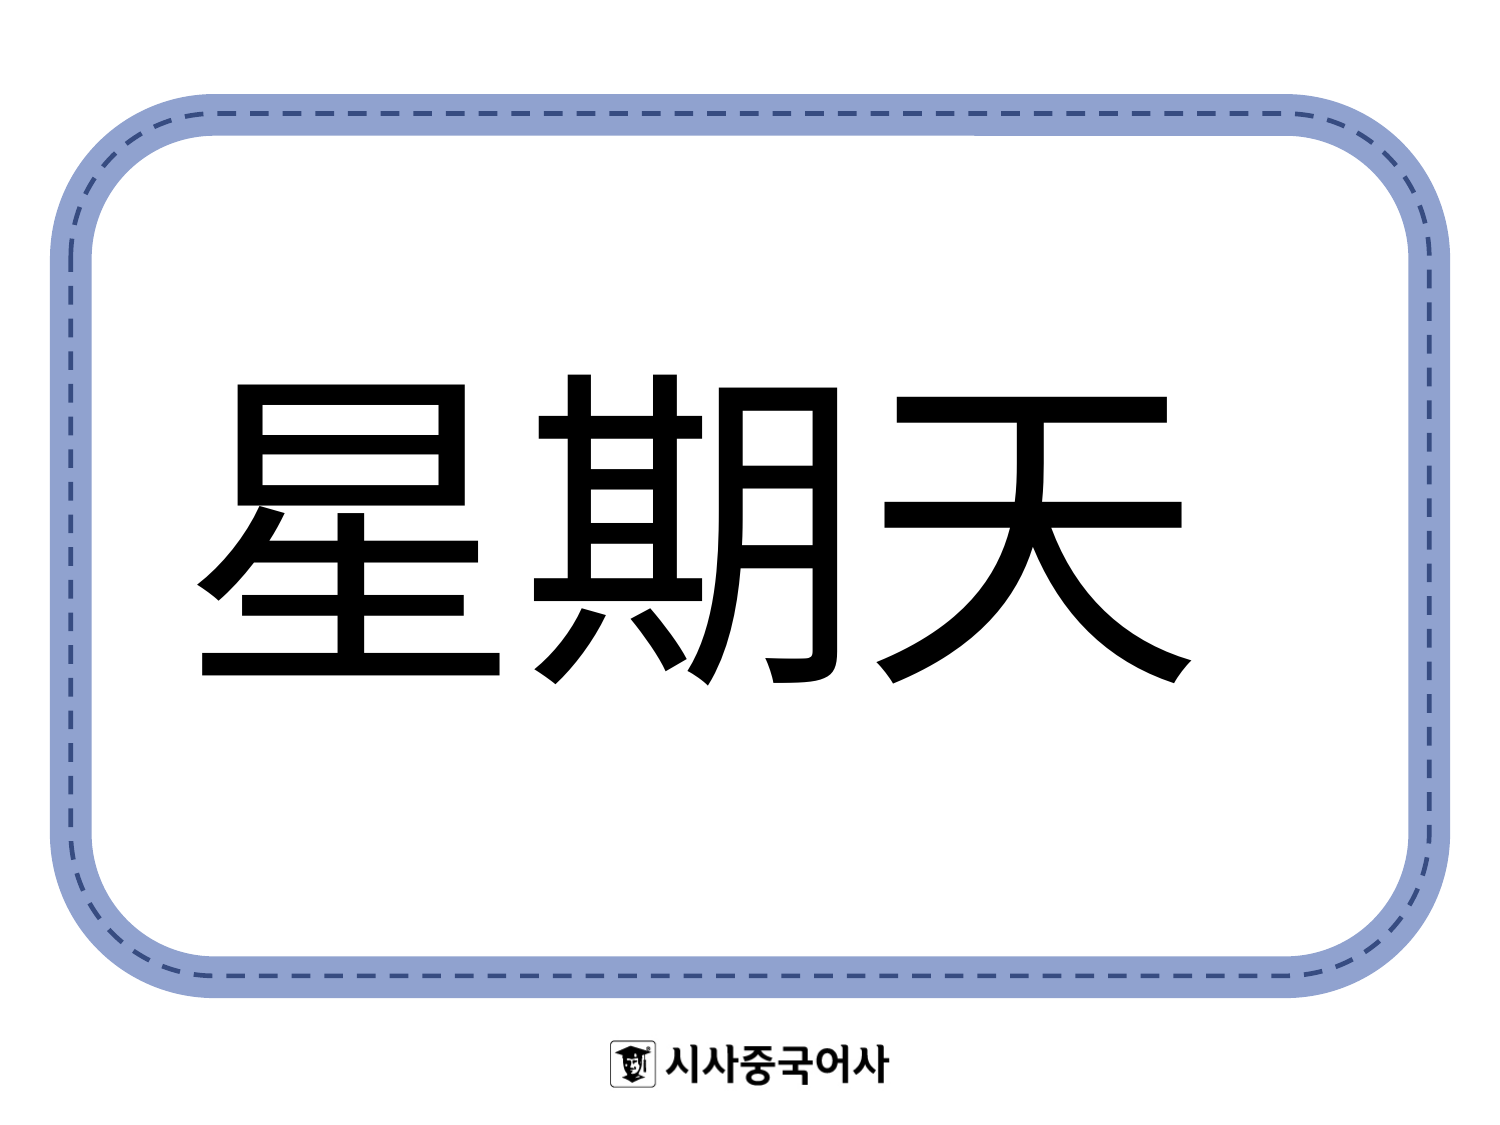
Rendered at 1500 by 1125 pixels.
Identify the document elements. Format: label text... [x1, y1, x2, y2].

text_box 星期天 [145, 189, 1354, 853]
picture [602, 1034, 898, 1094]
